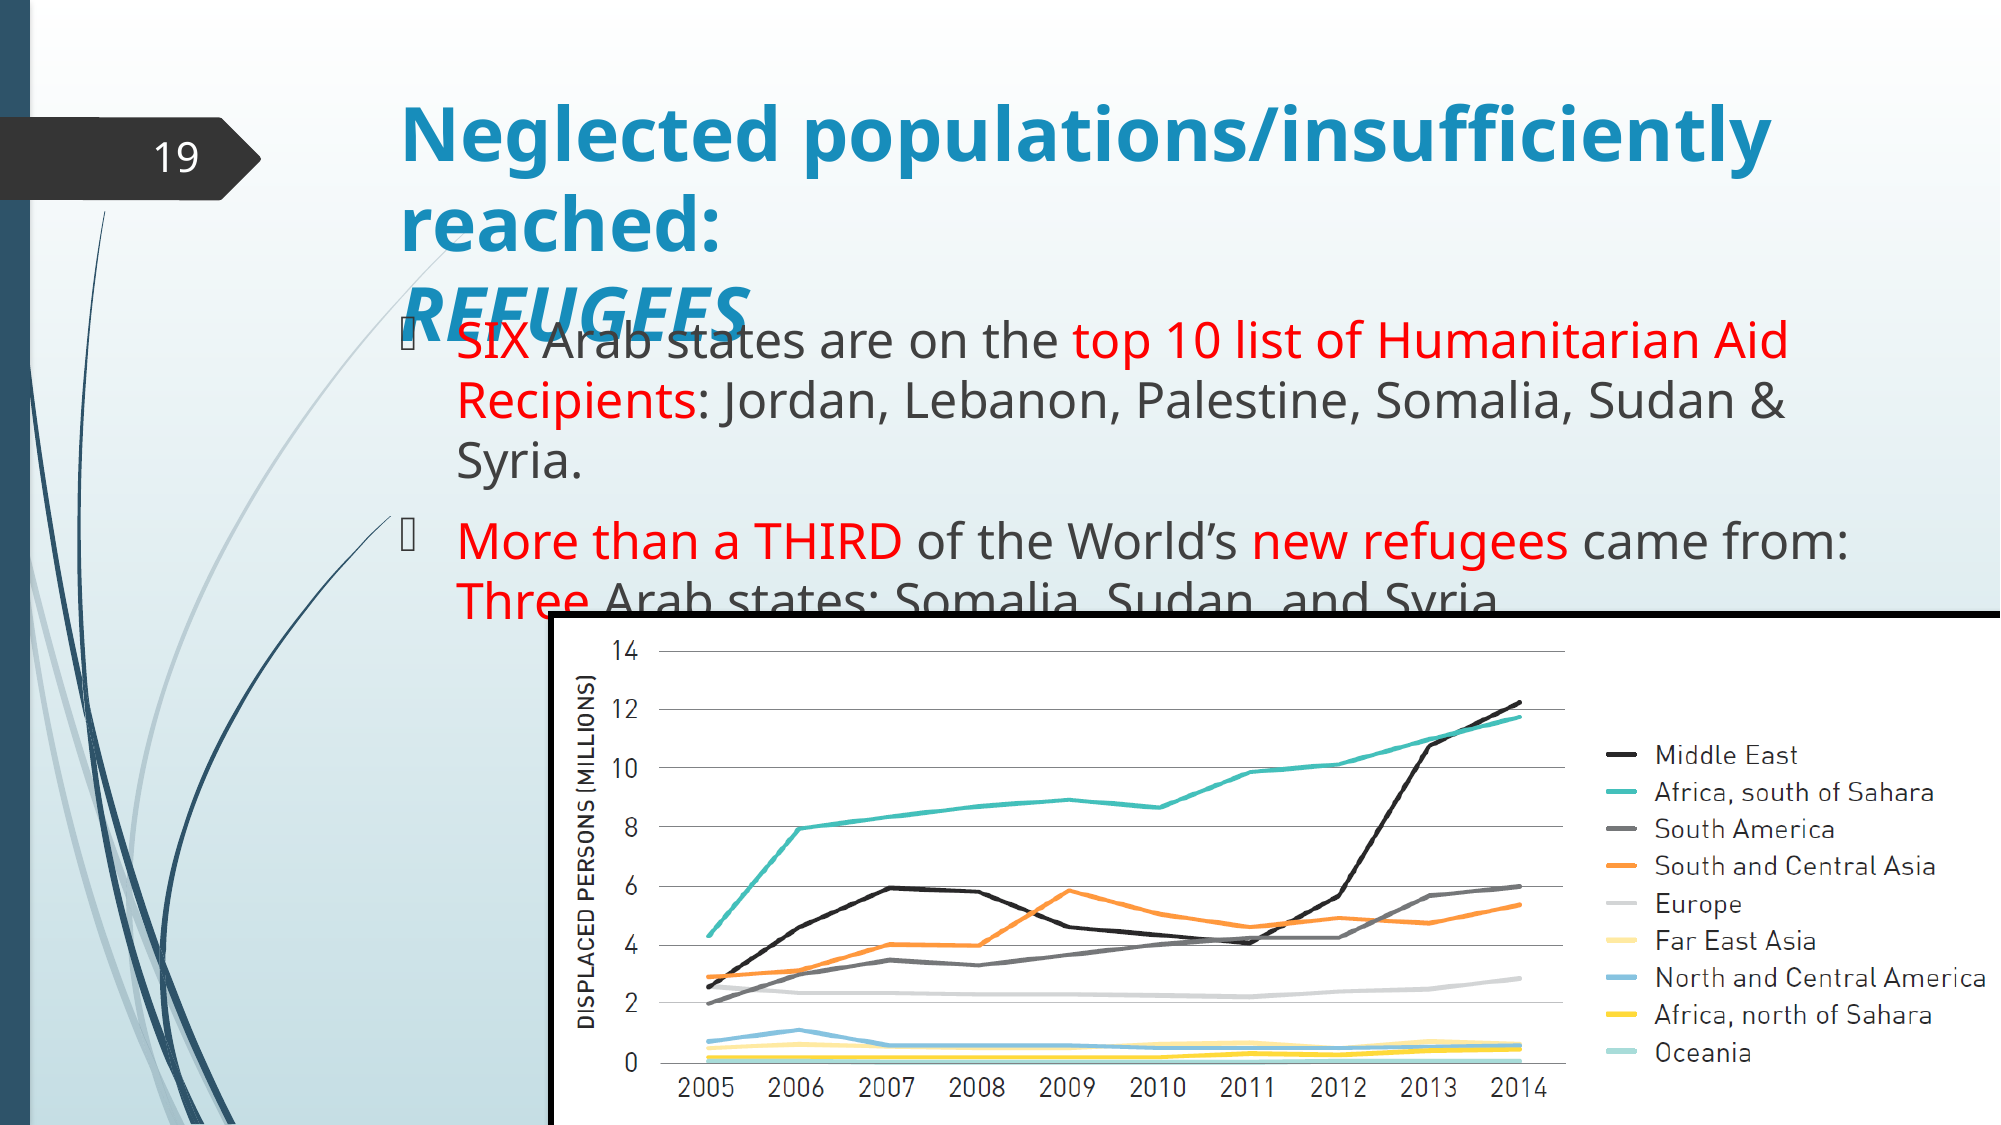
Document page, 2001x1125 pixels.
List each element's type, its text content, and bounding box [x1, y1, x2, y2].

slide_number 19 [87, 129, 216, 190]
list SIX Arab states are on the top 10 list of Humanitarian Aid Recipients: Jordan, Lebanon, Palestine, Somalia, Sudan & Syria. More than a THIRD of the World’s new refugees came from: Three Arab states: Somalia, Sudan, and Syria. [384, 300, 1924, 921]
picture [553, 617, 2000, 1125]
title Neglected populations/insufficiently reached: REFUGEES [384, 79, 1888, 290]
